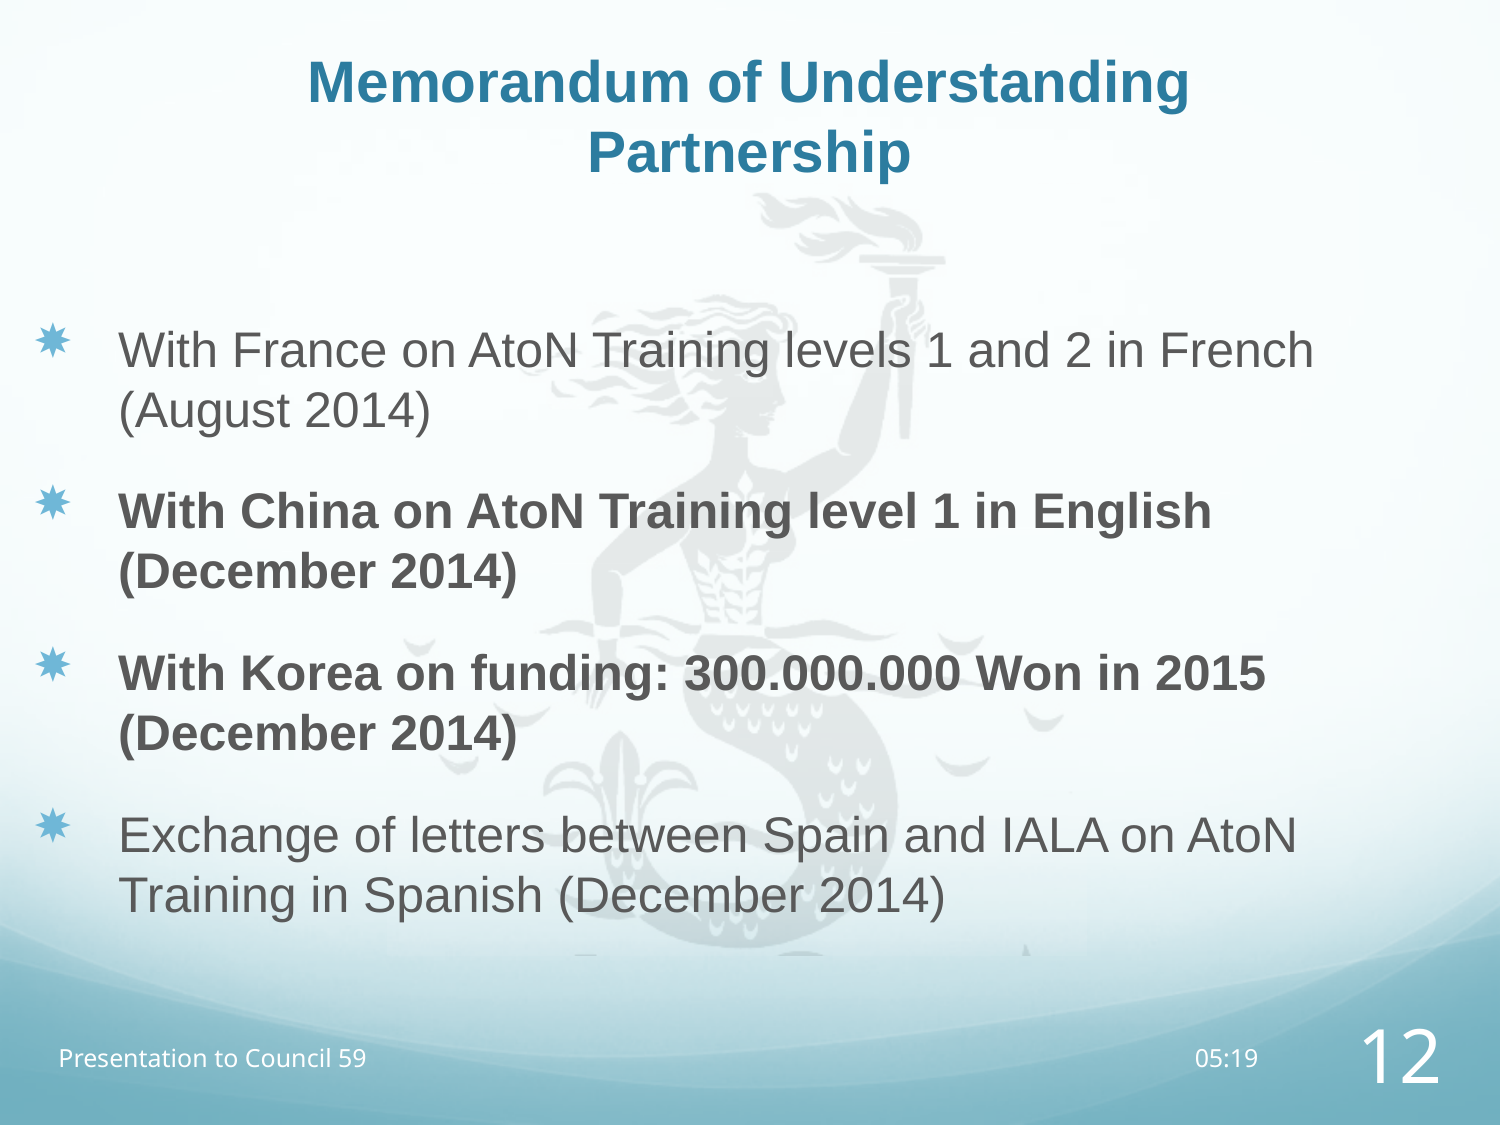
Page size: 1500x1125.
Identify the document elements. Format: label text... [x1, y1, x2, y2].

list With France on AtoN Training levels 1 and 2 in French (August 2014) With China on AtoN Training level 1 in English (December 2014) With Korea on funding: 300.000.000 Won in 2015 (December 2014) Exchange of letters between Spain and IALA on AtoN Training in Spanish (December 2014) [15, 207, 1500, 1038]
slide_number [923, 1029, 1274, 1090]
slide_number 12 [1295, 1029, 1459, 1090]
title Memorandum of Understanding Partnership [75, 35, 1425, 193]
footer Presentation to Council 59 [43, 1029, 838, 1090]
